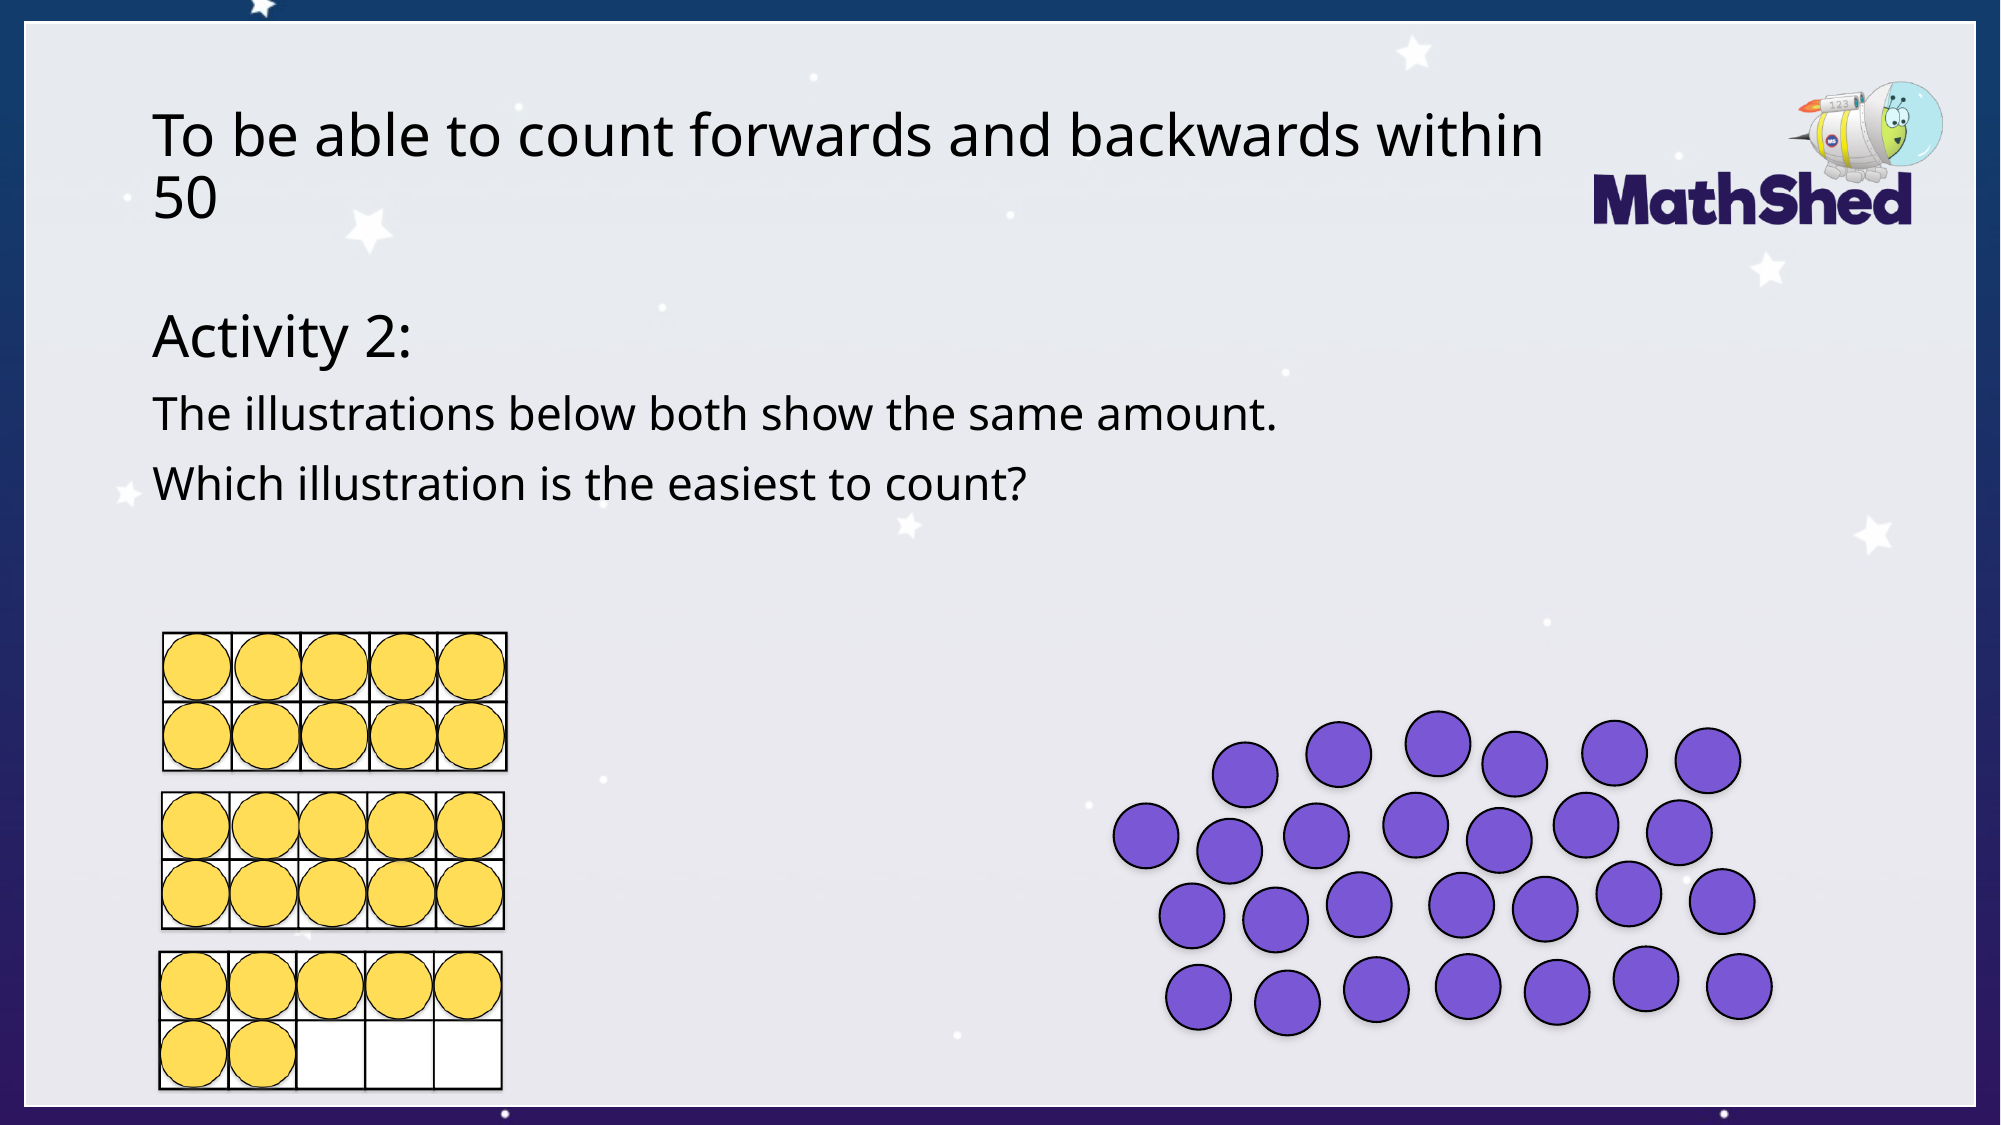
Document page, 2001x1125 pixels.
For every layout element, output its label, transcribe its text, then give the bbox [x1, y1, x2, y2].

text_box [1429, 872, 1495, 938]
text_box [1326, 872, 1392, 938]
text_box [1553, 792, 1619, 858]
text_box [1482, 731, 1548, 797]
picture [0, 0, 2001, 1125]
text_box [1596, 861, 1662, 927]
text_box [1255, 970, 1320, 1036]
title To be able to count forwards and backwards within 50 [137, 59, 1578, 278]
text_box [1166, 964, 1231, 1030]
text_box [1524, 959, 1590, 1025]
text_box [1435, 954, 1501, 1019]
text_box [1243, 887, 1309, 953]
text_box [1646, 800, 1712, 866]
text_box [1689, 869, 1755, 934]
text_box [1405, 711, 1471, 777]
list Activity 2: The illustrations below both show the same amount. Which illustration is the easiest to count? [137, 299, 1863, 1014]
text_box [1675, 728, 1741, 794]
text_box [1582, 720, 1647, 786]
text_box [1344, 957, 1409, 1023]
text_box [1284, 803, 1349, 869]
text_box [1466, 807, 1532, 873]
text_box [1383, 792, 1449, 858]
text_box [1512, 876, 1578, 942]
text_box [1306, 722, 1372, 787]
text_box [1212, 742, 1278, 808]
text_box [1197, 818, 1263, 884]
text_box [1706, 954, 1772, 1019]
text_box [1613, 946, 1679, 1012]
text_box [1159, 883, 1225, 949]
text_box [1113, 803, 1179, 869]
